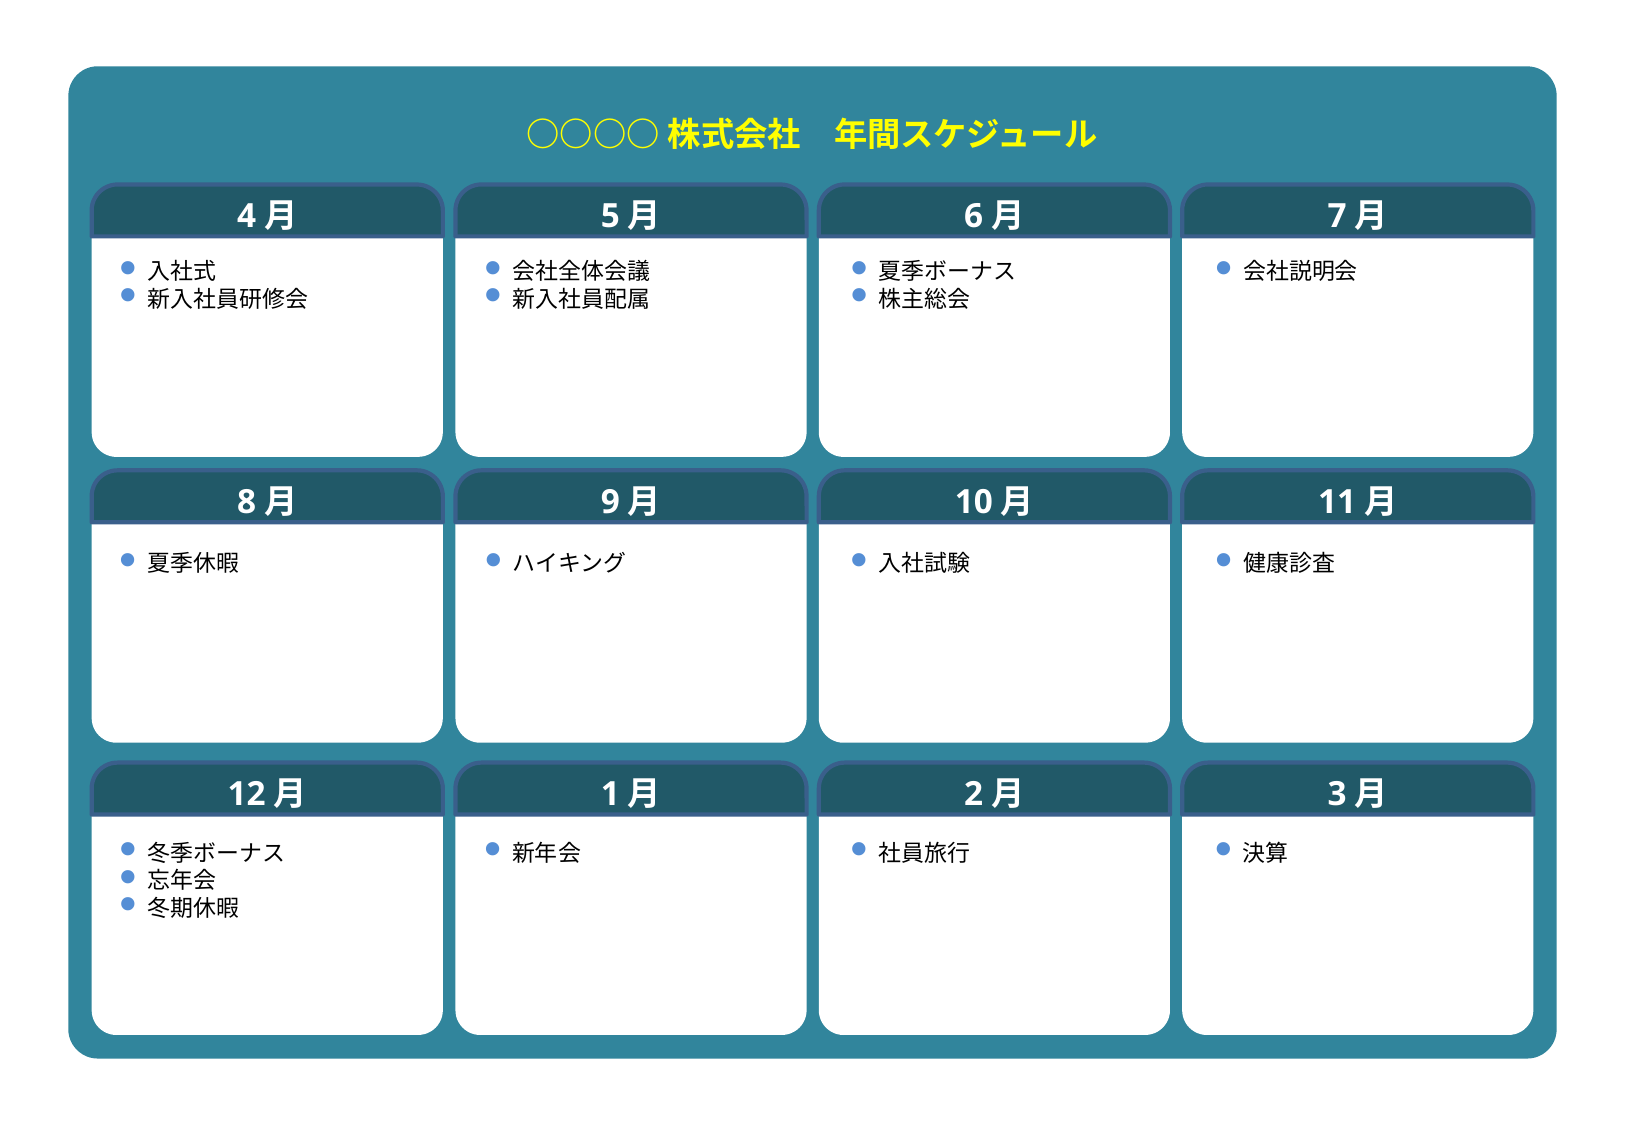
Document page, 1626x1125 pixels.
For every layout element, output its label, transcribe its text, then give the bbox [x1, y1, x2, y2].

text_box [1180, 524, 1536, 745]
text_box 8月 [89, 468, 445, 525]
text_box 新年会 [469, 831, 597, 874]
text_box 1月 [453, 760, 809, 817]
text_box 会社説明会 [1200, 249, 1374, 292]
text_box [816, 815, 1173, 1038]
text_box 3月 [1180, 760, 1536, 817]
text_box [453, 238, 809, 460]
text_box 社員旅行 [835, 831, 986, 874]
text_box [1180, 238, 1536, 460]
text_box [89, 238, 445, 460]
text_box ○○○○株式会社 年間スケジュール [512, 105, 1113, 160]
text_box [1180, 816, 1536, 1038]
text_box 7月 [1180, 182, 1536, 239]
text_box 4月 [89, 182, 445, 239]
text_box 入社式 新入社員研修会 [104, 249, 324, 320]
text_box 会社全体会議 新入社員配属 [469, 249, 666, 320]
text_box 2月 [816, 760, 1173, 817]
text_box 夏季休暇 [104, 541, 255, 584]
text_box [816, 237, 1173, 460]
text_box 6月 [816, 182, 1173, 239]
text_box [816, 523, 1173, 745]
text_box ハイキング [470, 541, 642, 584]
text_box 5月 [453, 182, 809, 239]
text_box 9月 [453, 468, 809, 525]
text_box 夏季ボーナス 株主総会 [835, 249, 1032, 320]
text_box 12月 [89, 760, 445, 817]
text_box 10月 [816, 468, 1173, 525]
text_box [89, 524, 445, 745]
text_box [453, 524, 809, 745]
text_box 冬季ボーナス 忘年会 冬期休暇 [104, 831, 301, 929]
text_box 決算 [1200, 831, 1304, 874]
text_box [453, 816, 809, 1038]
text_box 健康診査 [1200, 541, 1351, 584]
text_box [66, 64, 1559, 1061]
text_box 入社試験 [835, 541, 986, 584]
text_box 11月 [1180, 468, 1536, 525]
text_box [89, 816, 445, 1038]
